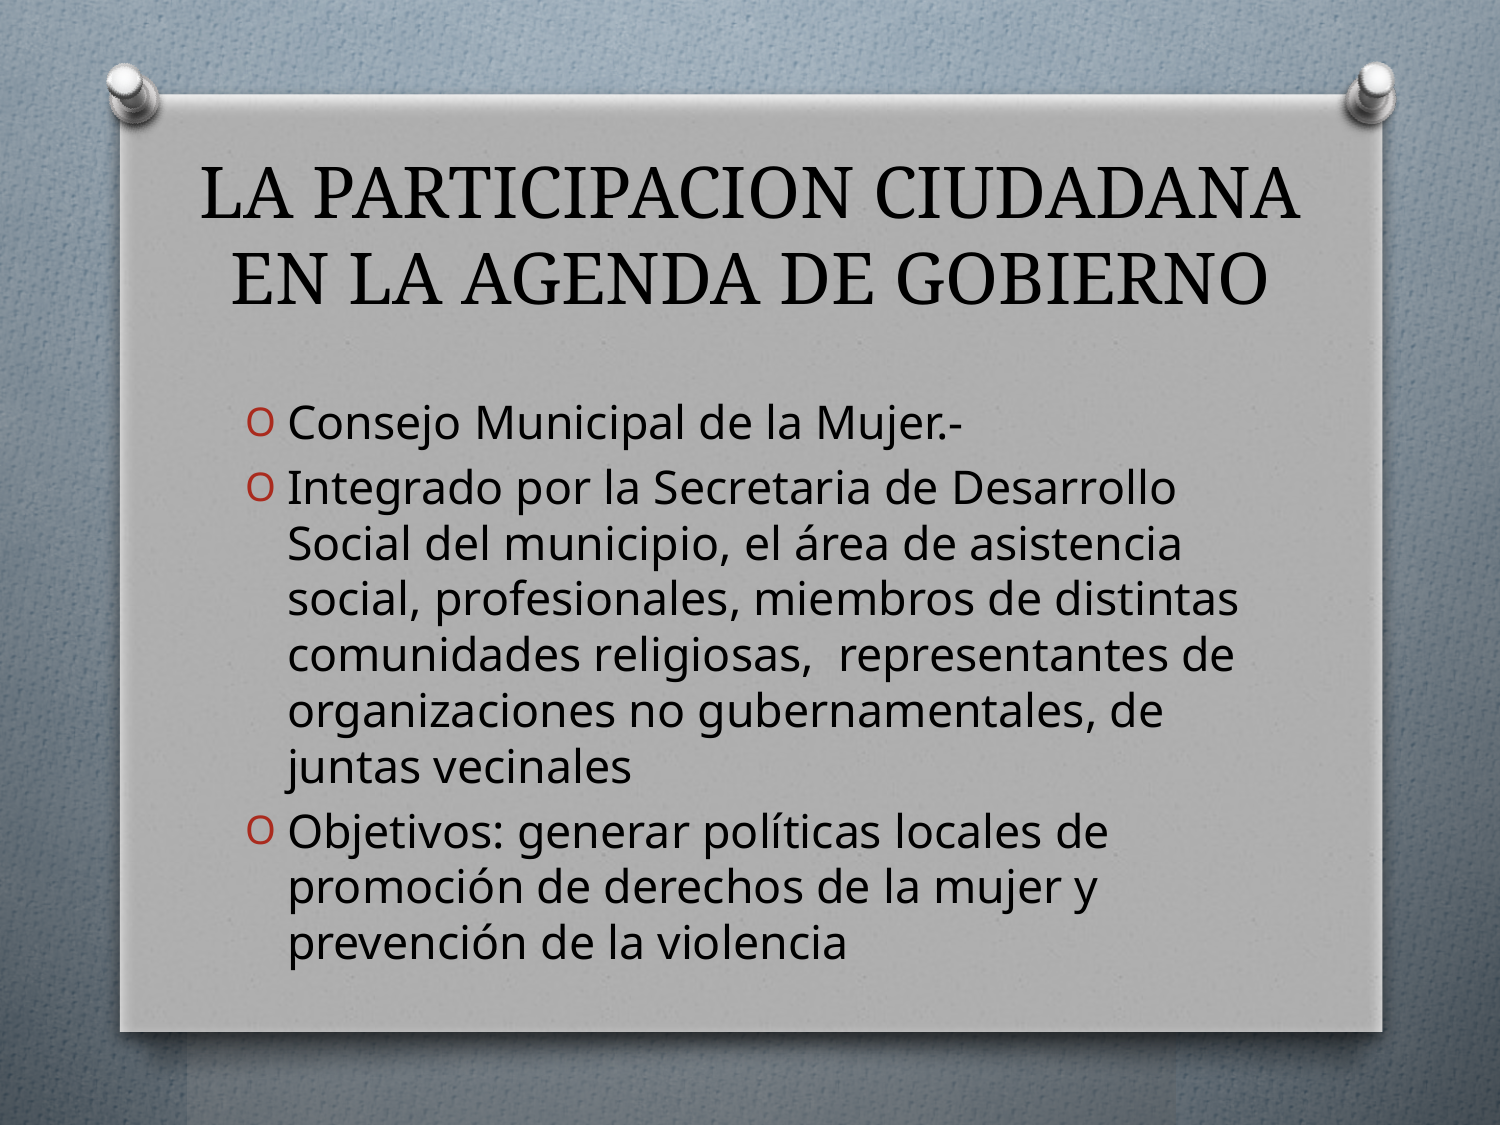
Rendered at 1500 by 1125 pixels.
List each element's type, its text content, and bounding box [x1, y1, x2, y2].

picture [1317, 35, 1439, 156]
list Consejo Municipal de la Mujer.- Integrado por la Secretaria de Desarrollo Social del municipio, el área de asistencia social, profesionales, miembros de distintas comunidades religiosas, representantes de organizaciones no gubernamentales, de juntas vecinales Objetivos: generar políticas locales de promoción de derechos de la mujer y prevención de la violencia [230, 385, 1257, 988]
picture [75, 29, 198, 153]
title LA PARTICIPACION CIUDADANA EN LA AGENDA DE GOBIERNO [179, 134, 1323, 332]
